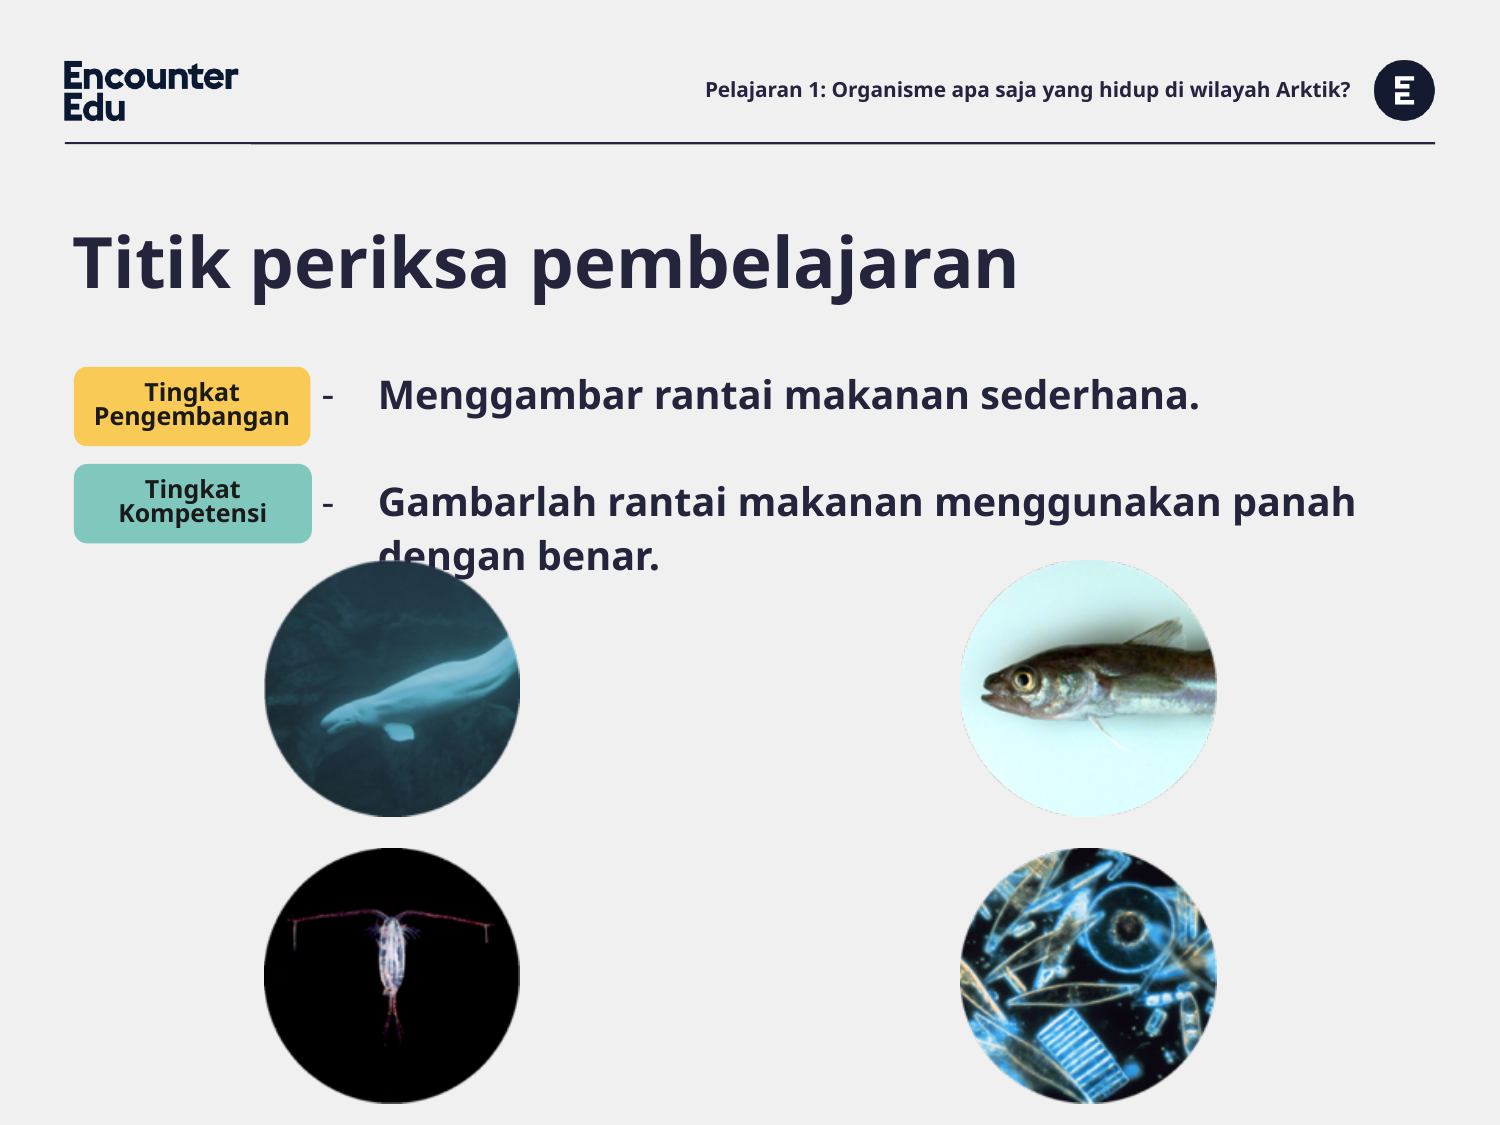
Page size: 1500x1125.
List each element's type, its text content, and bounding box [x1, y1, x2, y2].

picture [1372, 58, 1436, 122]
text_box Tingkat Pengembangan [73, 366, 312, 447]
picture [960, 560, 1217, 817]
picture [60, 59, 243, 122]
text_box Titik periksa pembelajaran [65, 163, 1416, 368]
picture [264, 560, 520, 817]
table_header Menggambar rantai makanan sederhana. [311, 367, 1494, 474]
text_box Tingkat Kompetensi [73, 463, 313, 545]
title Pelajaran 1: Organisme apa saja yang hidup di wilayah Arktik? [647, 67, 1359, 114]
picture [960, 847, 1217, 1104]
picture [264, 847, 520, 1104]
table_cell Gambarlah rantai makanan menggunakan panah dengan benar. [311, 474, 1494, 636]
